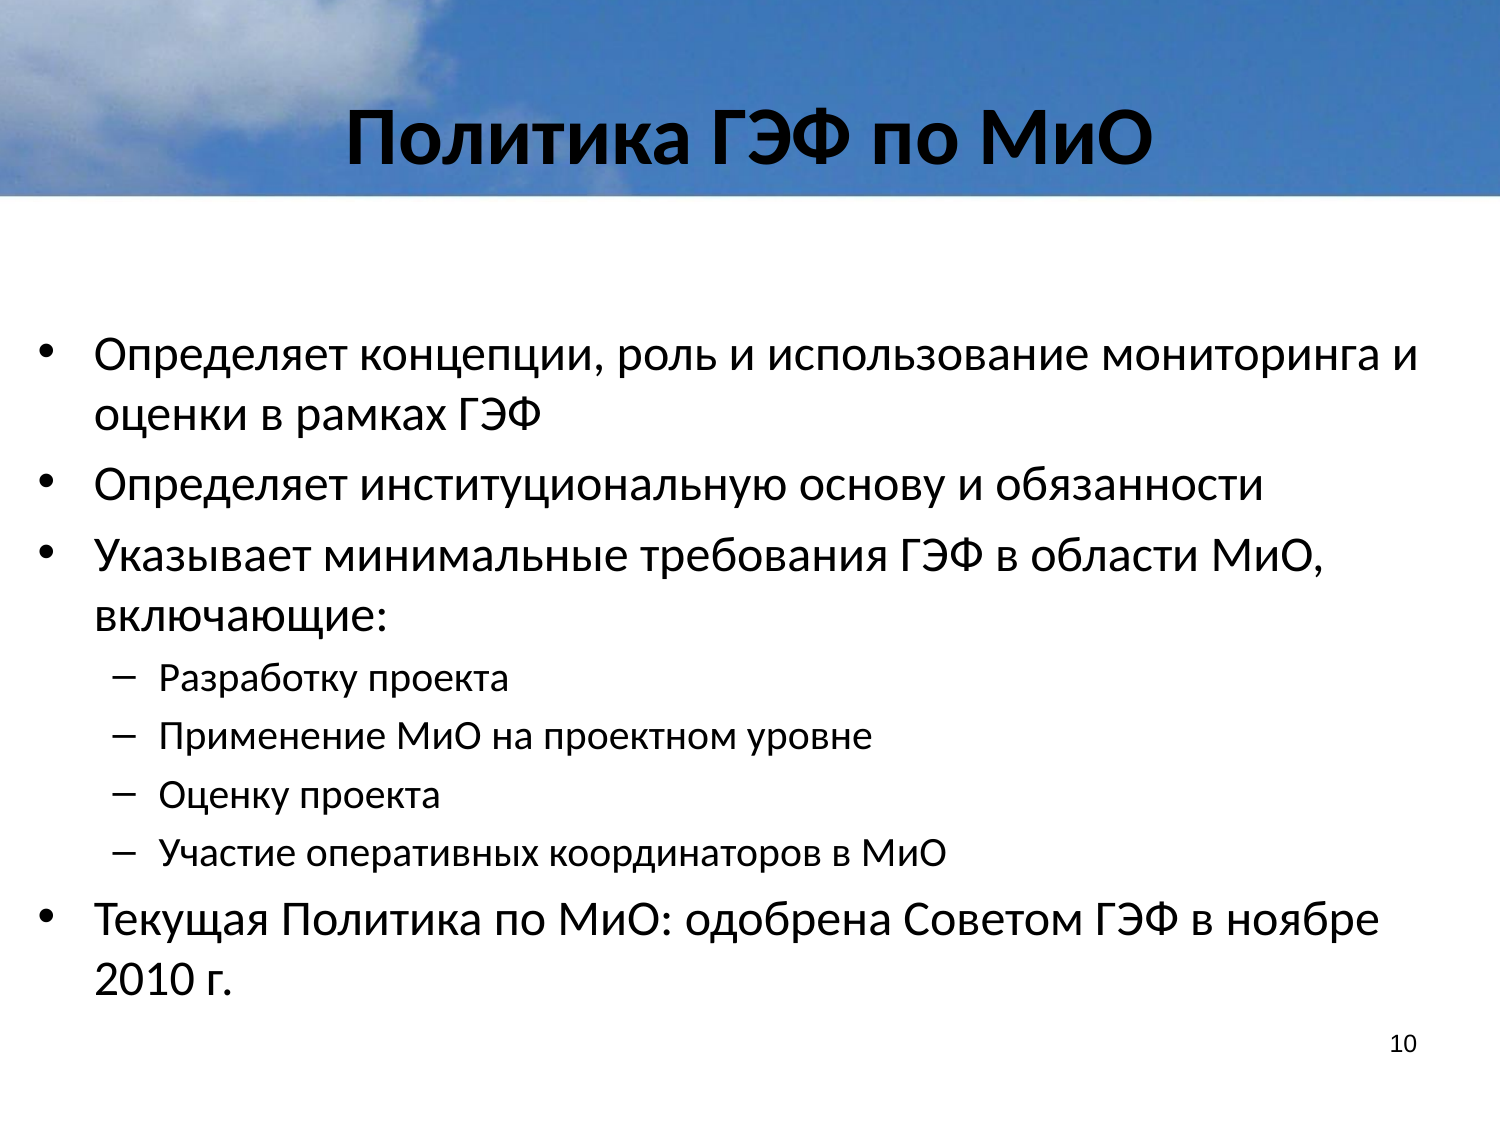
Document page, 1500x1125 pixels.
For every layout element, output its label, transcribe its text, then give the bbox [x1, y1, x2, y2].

list Определяет концепции, роль и использование мониторинга и оценки в рамках ГЭФ Определяет институциональную основу и обязанности Указывает минимальные требования ГЭФ в области МиО, включающие: Разработку проекта Применение МиО на проектном уровне Оценку проекта Участие оперативных координаторов в МиО Текущая Политика по МиО: одобрена Советом ГЭФ в ноябре 2010 г. [36, 249, 1463, 1051]
title Политика ГЭФ по МиО [36, 36, 1463, 226]
slide_number 10 [1074, 709, 1425, 1125]
picture [0, 0, 1500, 878]
